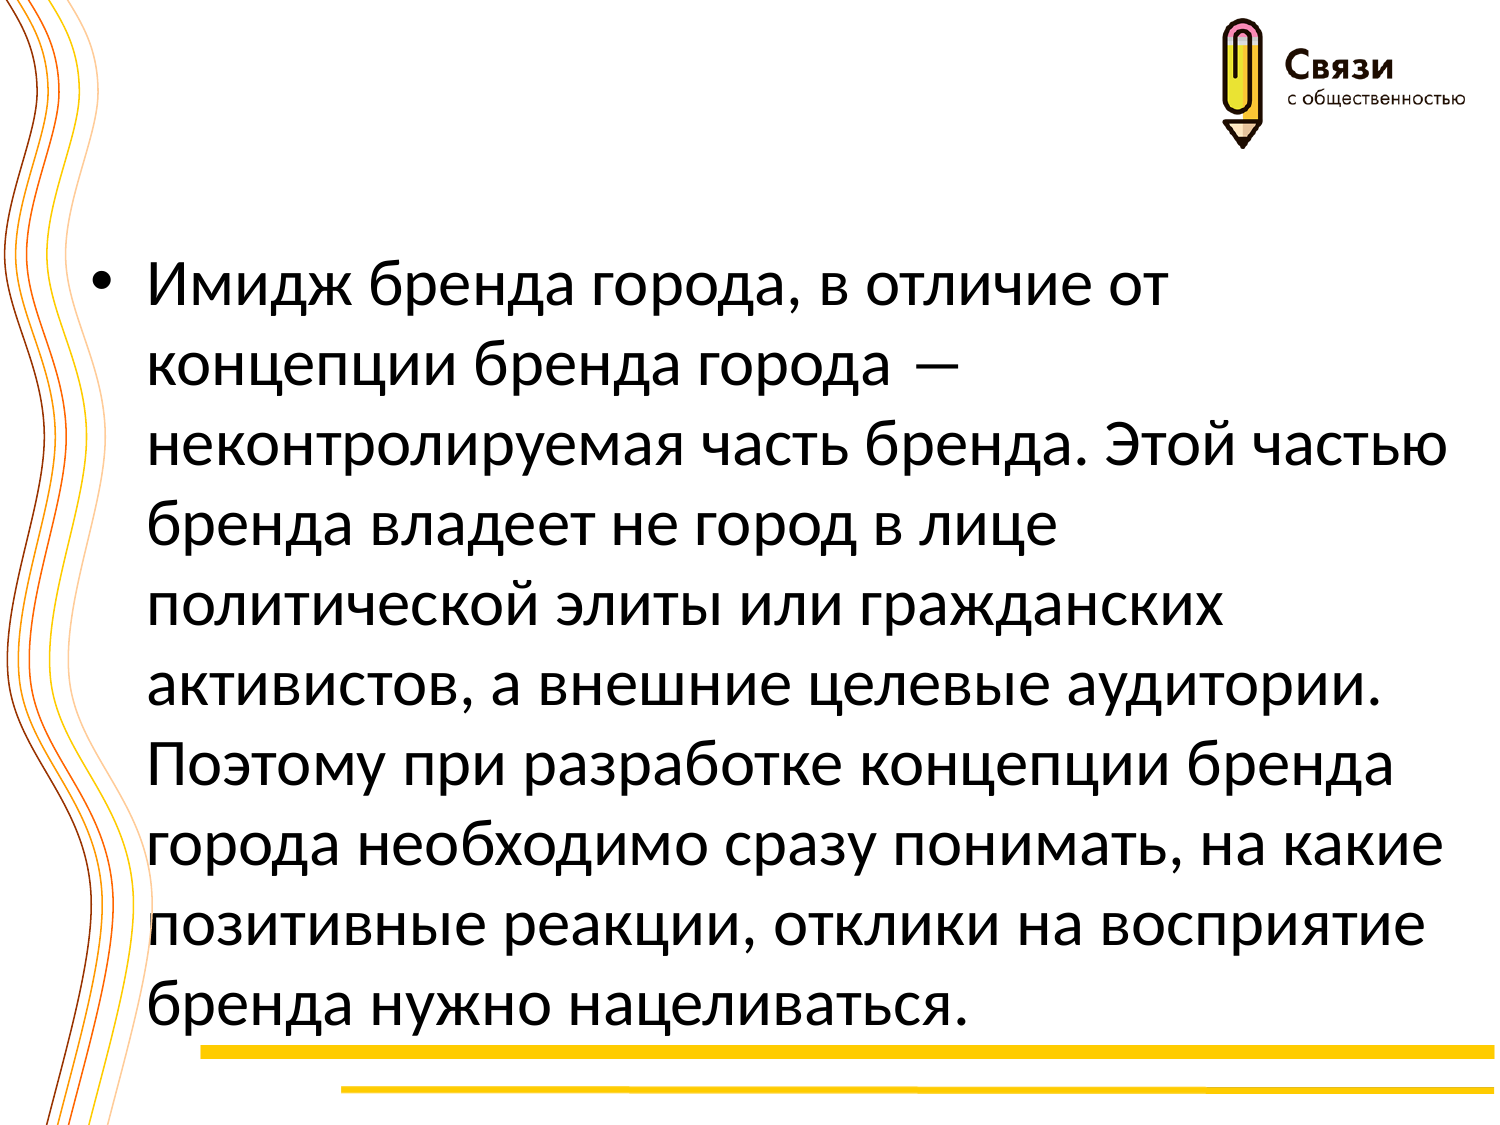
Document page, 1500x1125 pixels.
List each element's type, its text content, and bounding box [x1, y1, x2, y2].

list Имидж бренда города, в отличие от концепции бренда города ― неконтролируемая часть бренда. Этой частью бренда владеет не город в лице политической элиты или гражданских активистов, а внешние целевые аудитории. Поэтому при разработке концепции бренда города необходимо сразу понимать, на какие позитивные реакции, отклики на восприятие бренда нужно нацеливаться. [213, 231, 1472, 1005]
picture [199, 1045, 1495, 1059]
picture [1222, 18, 1472, 150]
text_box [4, 0, 207, 1125]
picture [339, 1086, 1495, 1095]
